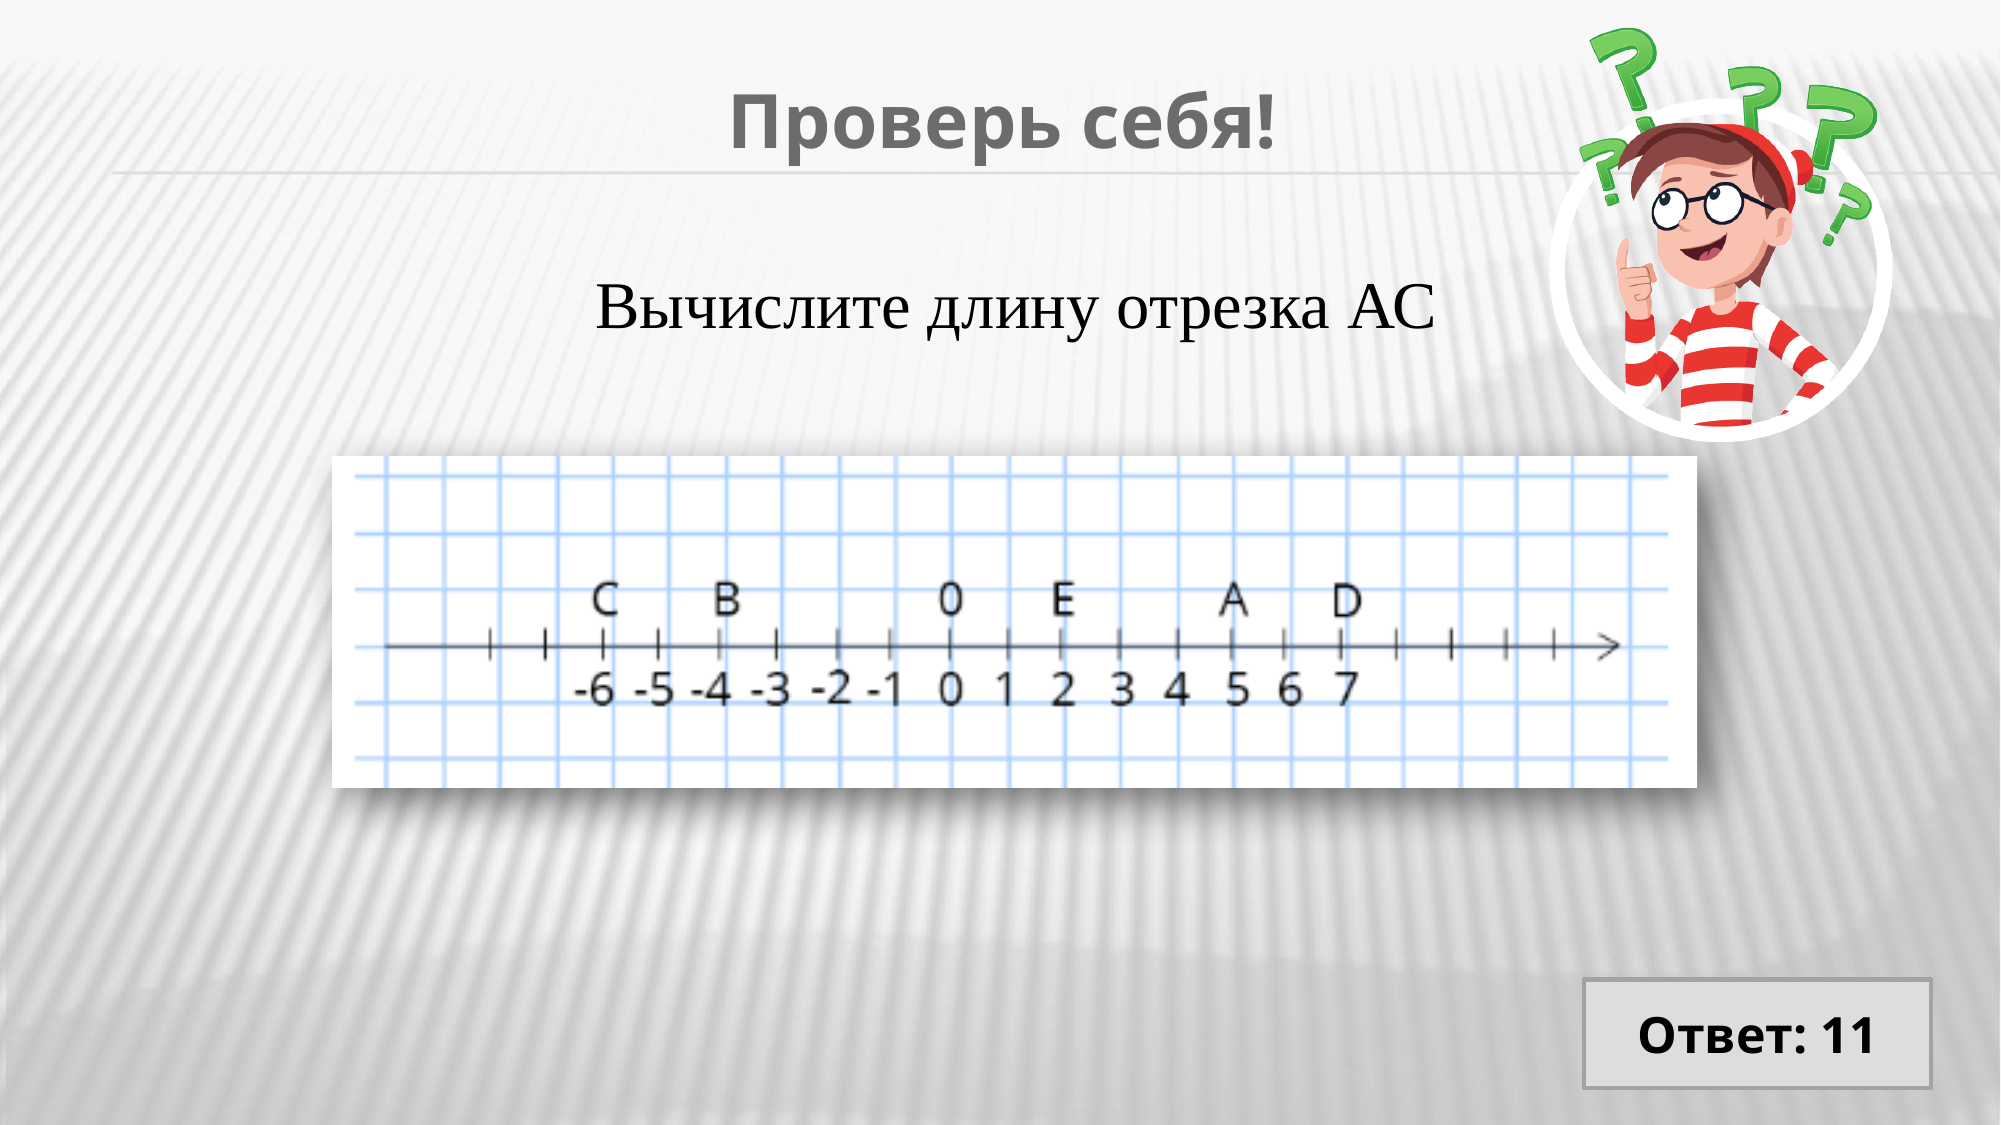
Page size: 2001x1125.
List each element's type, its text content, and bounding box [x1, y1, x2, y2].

text_box Ответ: 11 [1582, 977, 1933, 1090]
picture [331, 456, 1698, 789]
list Вычислите длину отрезка АС [66, 254, 1967, 998]
picture [1449, 0, 2000, 503]
title Проверь себя! [52, 49, 1439, 188]
